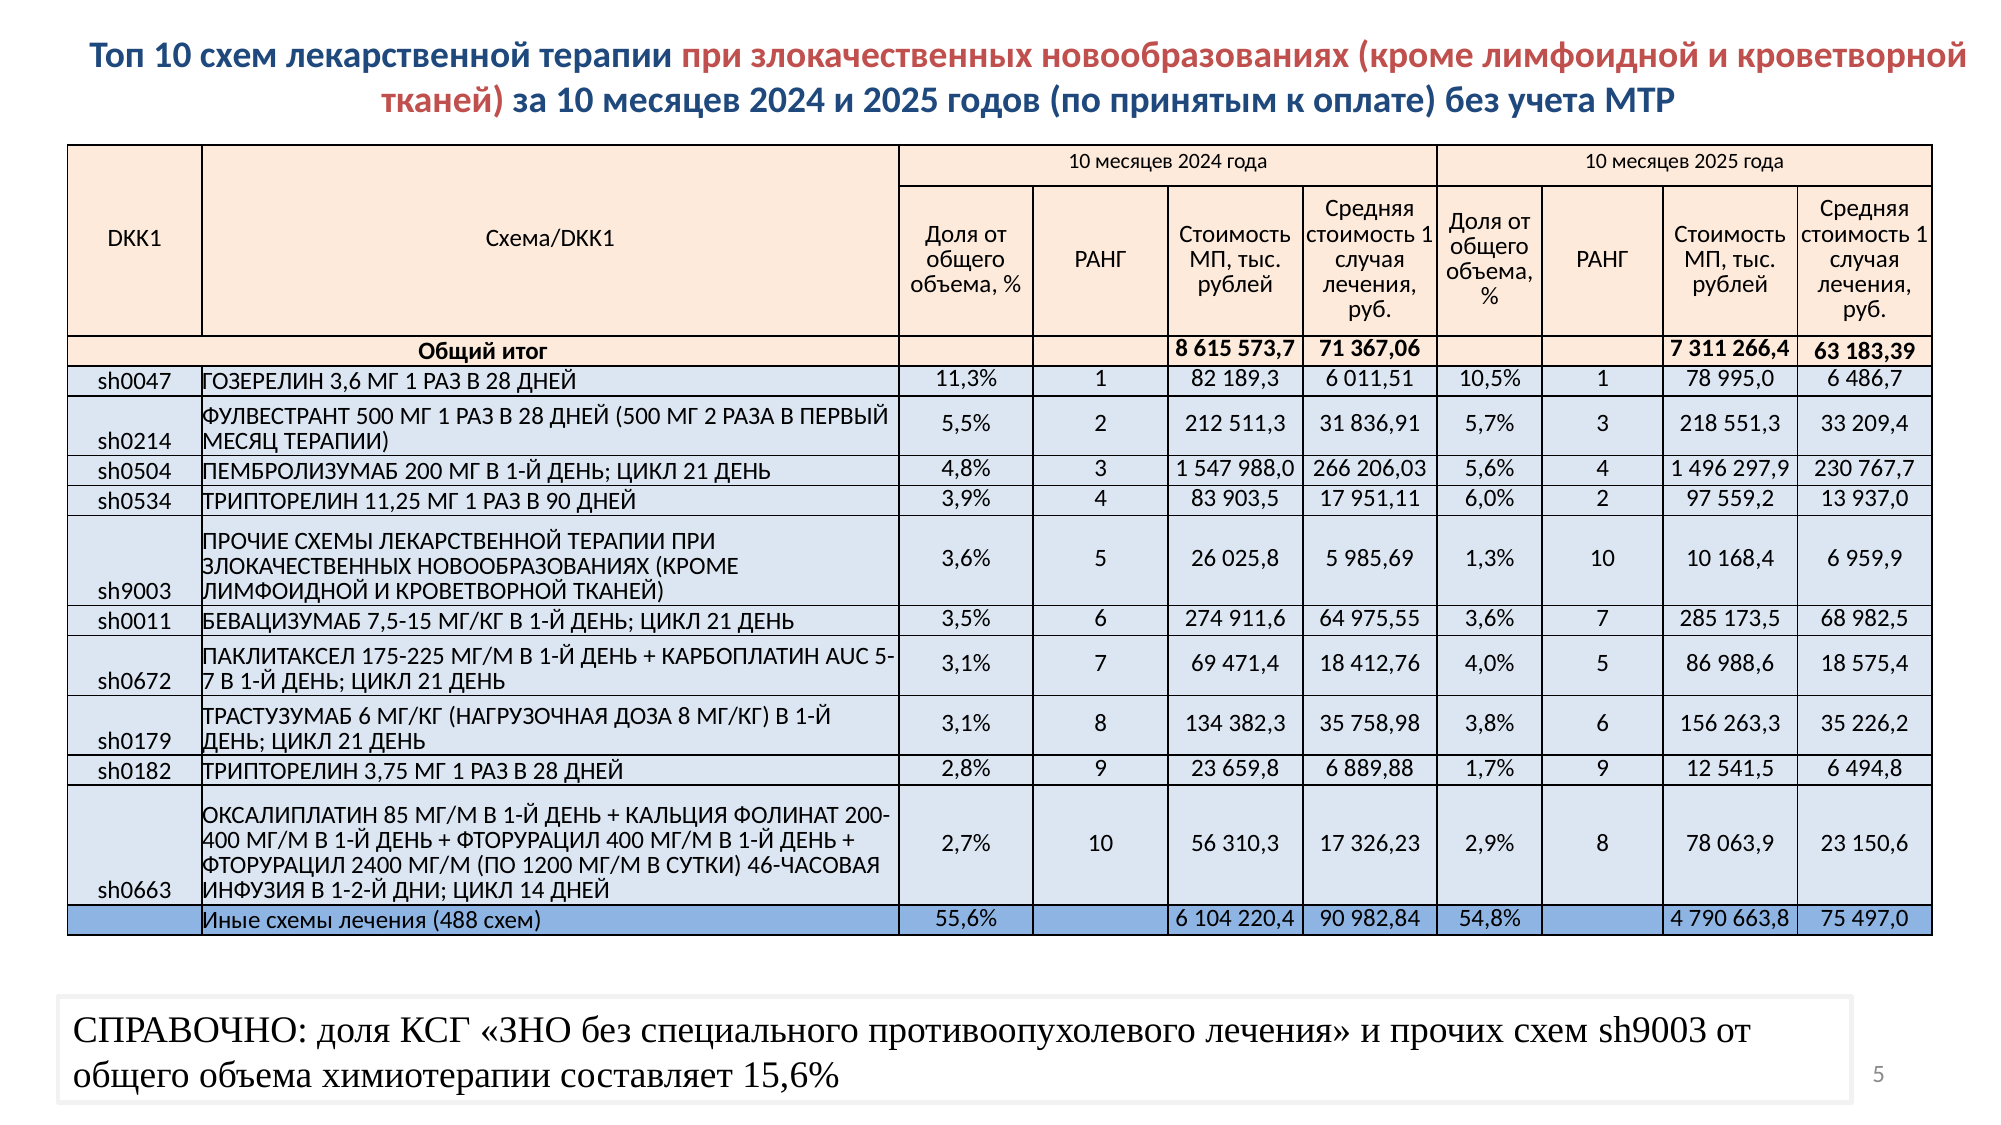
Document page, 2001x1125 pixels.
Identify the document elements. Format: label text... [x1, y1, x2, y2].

table_cell 13 937,0 [1798, 486, 1931, 515]
table_cell 54,8% [1438, 906, 1541, 934]
table_cell sh0504 [68, 456, 201, 485]
table_cell 5 985,69 [1304, 516, 1436, 605]
table_cell 90 982,84 [1304, 906, 1436, 934]
table_cell 5 [1543, 636, 1662, 695]
table_cell 266 206,03 [1304, 456, 1436, 485]
table_cell 18 412,76 [1304, 636, 1436, 695]
table_cell 5 [1034, 516, 1167, 605]
table_cell 1,3% [1438, 516, 1541, 605]
table_cell 23 150,6 [1798, 786, 1931, 904]
table_cell 1 [1543, 367, 1662, 395]
table_cell 7 311 266,4 [1664, 337, 1797, 365]
table_cell sh0047 [68, 367, 201, 395]
table_cell [68, 906, 201, 934]
table_cell sh0534 [68, 486, 201, 515]
table_cell ФУЛВЕСТРАНТ 500 МГ 1 РАЗ В 28 ДНЕЙ (500 МГ 2 РАЗА В ПЕРВЫЙ МЕСЯЦ ТЕРАПИИ) [203, 397, 898, 455]
table_cell 3,6% [900, 516, 1032, 605]
table_cell 285 173,5 [1664, 606, 1797, 635]
table_cell 82 189,3 [1169, 367, 1302, 395]
table_cell 2,9% [1438, 786, 1541, 904]
table_cell 6 959,9 [1798, 516, 1931, 605]
table_cell 3,6% [1438, 606, 1541, 635]
table_cell 9 [1543, 756, 1662, 784]
table_cell 10 168,4 [1664, 516, 1797, 605]
table_cell Доля от общего объема, % [1438, 187, 1541, 335]
table_header Схема/DKK1 [203, 146, 898, 335]
table_cell ОКСАЛИПЛАТИН 85 МГ/М В 1-Й ДЕНЬ + КАЛЬЦИЯ ФОЛИНАТ 200-400 МГ/М В 1-Й ДЕНЬ + ФТОРУРАЦИЛ 400 МГ/М В 1-Й ДЕНЬ + ФТОРУРАЦИЛ 2400 МГ/М (ПО 1200 МГ/М В СУТКИ) 46-ЧАCОВАЯ ИНФУЗИЯ В 1-2-Й ДНИ; ЦИКЛ 14 ДНЕЙ [203, 786, 898, 904]
table_cell Доля от общего объема, % [900, 187, 1032, 335]
table_cell 10,5% [1438, 367, 1541, 395]
table_cell 274 911,6 [1169, 606, 1302, 635]
table_cell 3 [1543, 397, 1662, 455]
table_cell РАНГ [1034, 187, 1167, 335]
table_cell 2,7% [900, 786, 1032, 904]
table_cell 31 836,91 [1304, 397, 1436, 455]
table_cell 12 541,5 [1664, 756, 1797, 784]
table_cell [1543, 337, 1662, 365]
table_cell sh0214 [68, 397, 201, 455]
table_cell 18 575,4 [1798, 636, 1931, 695]
table_cell 5,7% [1438, 397, 1541, 455]
table_cell 8 615 573,7 [1169, 337, 1302, 365]
table_cell 1 [1034, 367, 1167, 395]
table_cell 23 659,8 [1169, 756, 1302, 784]
table_cell Стоимость МП, тыс. рублей [1664, 187, 1797, 335]
table_cell 7 [1543, 606, 1662, 635]
table_cell ГОЗЕРЕЛИН 3,6 МГ 1 РАЗ В 28 ДНЕЙ [203, 367, 898, 395]
table_cell 78 995,0 [1664, 367, 1797, 395]
table_cell Стоимость МП, тыс. рублей [1169, 187, 1302, 335]
table_cell ПЕМБРОЛИЗУМАБ 200 МГ В 1-Й ДЕНЬ; ЦИКЛ 21 ДЕНЬ [203, 456, 898, 485]
table_cell 10 [1034, 786, 1167, 904]
table_cell 64 975,55 [1304, 606, 1436, 635]
table_cell 7 [1034, 636, 1167, 695]
table_cell [1438, 337, 1541, 365]
table_cell 75 497,0 [1798, 906, 1931, 934]
table_cell 6 889,88 [1304, 756, 1436, 784]
table_cell 6 011,51 [1304, 367, 1436, 395]
slide_number 5 [1854, 1042, 1900, 1103]
table_cell sh0011 [68, 606, 201, 635]
table_cell [1034, 906, 1167, 934]
table_cell 3,1% [900, 636, 1032, 695]
table_cell 78 063,9 [1664, 786, 1797, 904]
table_cell 9 [1034, 756, 1167, 784]
table_cell 3,5% [900, 606, 1032, 635]
table_cell 10 [1543, 516, 1662, 605]
table_cell ПАКЛИТАКСЕЛ 175-225 МГ/М В 1-Й ДЕНЬ + КАРБОПЛАТИН AUC 5-7 В 1-Й ДЕНЬ; ЦИКЛ 21 ДЕНЬ [203, 636, 898, 695]
table_cell 4 [1543, 456, 1662, 485]
table_cell [900, 337, 1032, 365]
table_cell 86 988,6 [1664, 636, 1797, 695]
table_cell 35 226,2 [1798, 696, 1931, 754]
table_cell 5,5% [900, 397, 1032, 455]
table_cell sh0663 [68, 786, 201, 904]
table_cell 212 511,3 [1169, 397, 1302, 455]
table_cell 4,8% [900, 456, 1032, 485]
table_cell sh0182 [68, 756, 201, 784]
table_cell 3 [1034, 456, 1167, 485]
table_cell 6 104 220,4 [1169, 906, 1302, 934]
table_cell 6 486,7 [1798, 367, 1931, 395]
table_cell 11,3% [900, 367, 1032, 395]
table_cell 134 382,3 [1169, 696, 1302, 754]
table_cell 5,6% [1438, 456, 1541, 485]
table_cell 17 951,11 [1304, 486, 1436, 515]
table_cell 3,8% [1438, 696, 1541, 754]
table_cell 97 559,2 [1664, 486, 1797, 515]
text_box СПРАВОЧНО: доля КСГ «ЗНО без специального противоопухолевого лечения» и прочих схем sh9003 от общего объема химиотерапии составляет 15,6% [56, 994, 1854, 1105]
table_cell 4 [1034, 486, 1167, 515]
table_cell 35 758,98 [1304, 696, 1436, 754]
table_cell sh9003 [68, 516, 201, 605]
table_cell Иные схемы лечения (488 схем) [203, 906, 898, 934]
table_cell 26 025,8 [1169, 516, 1302, 605]
table_cell 17 326,23 [1304, 786, 1436, 904]
table_cell ПРОЧИЕ СХЕМЫ ЛЕКАРСТВЕННОЙ ТЕРАПИИ ПРИ ЗЛОКАЧЕСТВЕННЫХ НОВООБРАЗОВАНИЯХ (КРОМЕ ЛИМФОИДНОЙ И КРОВЕТВОРНОЙ ТКАНЕЙ) [203, 516, 898, 605]
table_cell 2 [1034, 397, 1167, 455]
table_cell sh0672 [68, 636, 201, 695]
table_cell 218 551,3 [1664, 397, 1797, 455]
table_cell 71 367,06 [1304, 337, 1436, 365]
table_cell 6 494,8 [1798, 756, 1931, 784]
table_cell 2 [1543, 486, 1662, 515]
table_cell 8 [1034, 696, 1167, 754]
table_cell 69 471,4 [1169, 636, 1302, 695]
table_cell 83 903,5 [1169, 486, 1302, 515]
table_cell 230 767,7 [1798, 456, 1931, 485]
table_cell 3,1% [900, 696, 1032, 754]
table_header DKK1 [68, 146, 201, 335]
table_cell 6,0% [1438, 486, 1541, 515]
table_cell 156 263,3 [1664, 696, 1797, 754]
table_cell 2,8% [900, 756, 1032, 784]
table_cell БЕВАЦИЗУМАБ 7,5-15 МГ/КГ В 1-Й ДЕНЬ; ЦИКЛ 21 ДЕНЬ [203, 606, 898, 635]
table_cell [1543, 906, 1662, 934]
table_cell [1034, 337, 1167, 365]
table_cell 6 [1543, 696, 1662, 754]
table_cell ТРАСТУЗУМАБ 6 МГ/КГ (НАГРУЗОЧНАЯ ДОЗА 8 МГ/КГ) В 1-Й ДЕНЬ; ЦИКЛ 21 ДЕНЬ [203, 696, 898, 754]
table_cell 8 [1543, 786, 1662, 904]
table_header 10 месяцев 2025 года [1438, 146, 1931, 185]
table_cell sh0179 [68, 696, 201, 754]
table_cell 3,9% [900, 486, 1032, 515]
table_cell ТРИПТОРЕЛИН 3,75 МГ 1 РАЗ В 28 ДНЕЙ [203, 756, 898, 784]
table_cell РАНГ [1543, 187, 1662, 335]
table_cell Средняя стоимость 1 случая лечения, руб. [1798, 187, 1931, 335]
table_cell 33 209,4 [1798, 397, 1931, 455]
table_cell 1 496 297,9 [1664, 456, 1797, 485]
table_header 10 месяцев 2024 года [900, 146, 1436, 185]
table_cell 55,6% [900, 906, 1032, 934]
table_cell 1,7% [1438, 756, 1541, 784]
table_cell Средняя стоимость 1 случая лечения, руб. [1304, 187, 1436, 335]
table_cell 56 310,3 [1169, 786, 1302, 904]
table_cell 63 183,39 [1798, 337, 1931, 365]
table_cell ТРИПТОРЕЛИН 11,25 МГ 1 РАЗ В 90 ДНЕЙ [203, 486, 898, 515]
table_cell 1 547 988,0 [1169, 456, 1302, 485]
table_cell 68 982,5 [1798, 606, 1931, 635]
text_box Топ 10 схем лекарственной терапии при злокачественных новообразованиях (кроме лимфоидной и кроветворной тканей) за 10 месяцев 2024 и 2025 годов (по принятым к оплате) без учета МТР [58, 22, 2000, 128]
table_cell 6 [1034, 606, 1167, 635]
table_cell 4,0% [1438, 636, 1541, 695]
table_cell Общий итог [68, 337, 898, 365]
table_cell 4 790 663,8 [1664, 906, 1797, 934]
